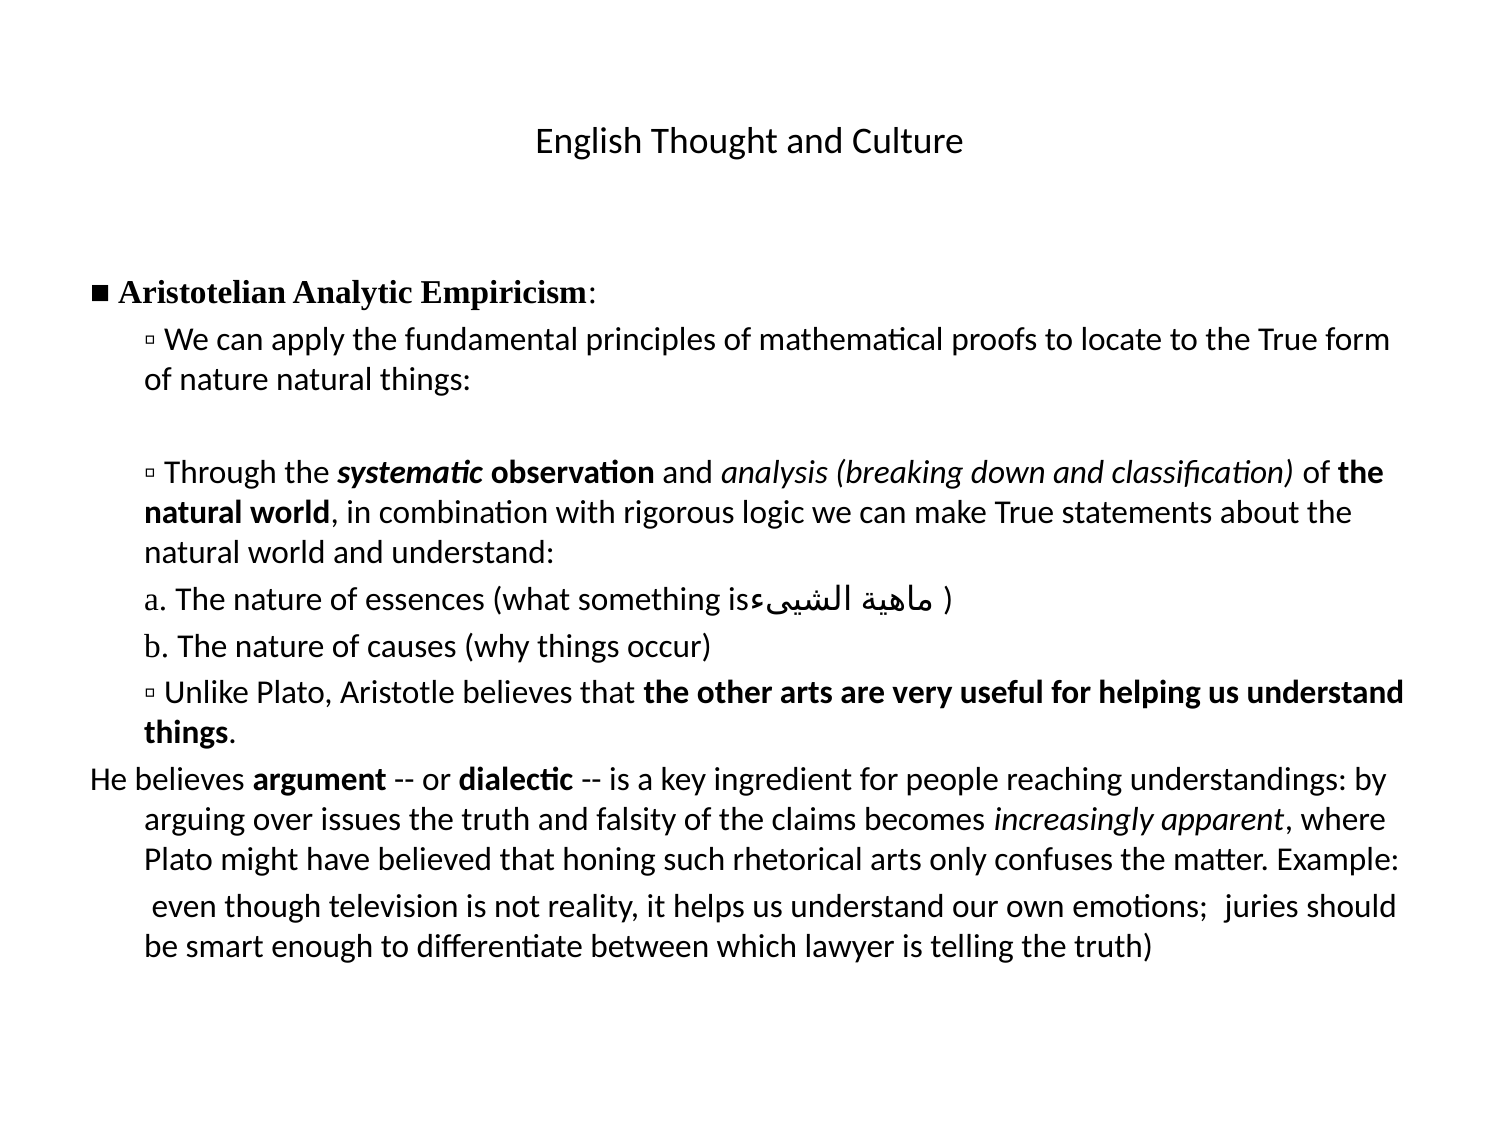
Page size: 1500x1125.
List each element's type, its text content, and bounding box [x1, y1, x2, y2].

list ■ Aristotelian Analytic Empiricism: ▫ We can apply the fundamental principles of mathematical proofs to locate to the True form of nature natural things: ▫ Through the systematic observation and analysis (breaking down and classification) of the natural world, in combination with rigorous logic we can make True statements about the natural world and understand: a. The nature of essences (what something isماهية الشيىء ) b. The nature of causes (why things occur) ▫ Unlike Plato, Aristotle believes that the other arts are very useful for helping us understand things. He believes argument -- or dialectic -- is a key ingredient for people reaching understandings: by arguing over issues the truth and falsity of the claims becomes increasingly apparent, where Plato might have believed that honing such rhetorical arts only confuses the matter. Example: even though television is not reality, it helps us understand our own emotions; juries should be smart enough to differentiate between which lawyer is telling the truth) [75, 262, 1425, 1005]
title English Thought and Culture [75, 45, 1425, 233]
